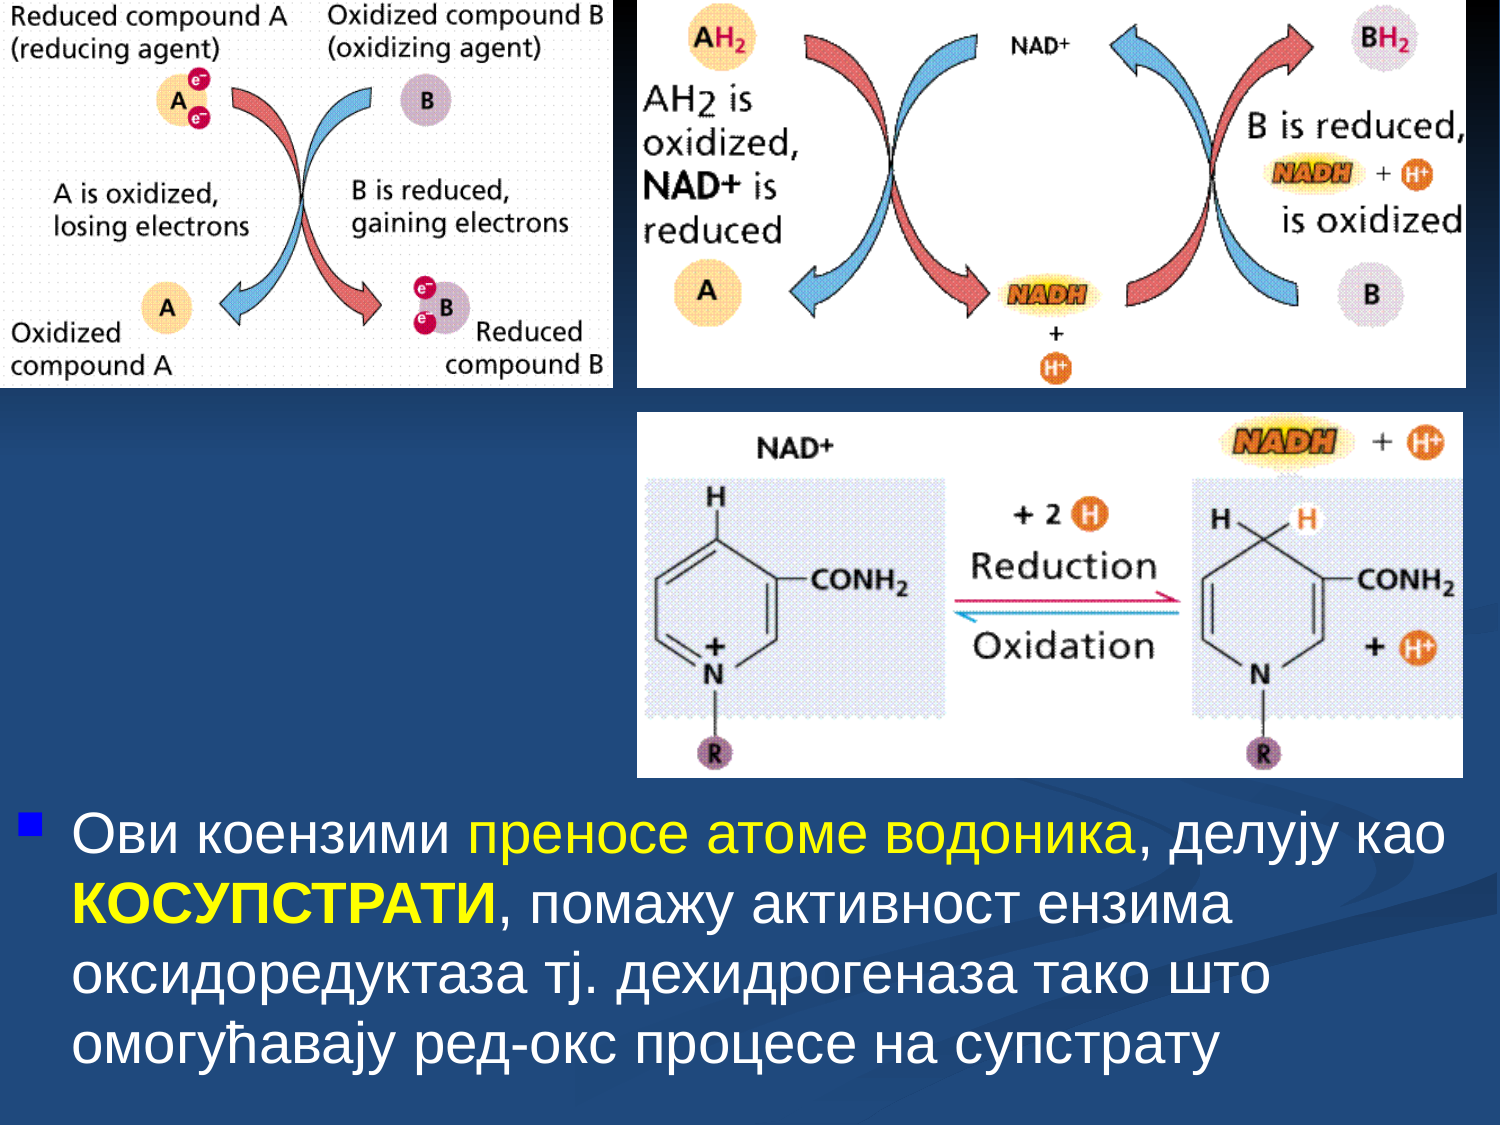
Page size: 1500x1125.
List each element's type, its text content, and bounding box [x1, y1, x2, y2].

list Ови коензими преносе атоме водоника, делују као КОСУПСТРАТИ, помажу активност ензима оксидоредуктаза тј. дехидрогеназа тако што омогућавају ред-окс процесе на супстрату [0, 787, 1500, 1125]
picture [0, 0, 613, 388]
picture [637, 412, 1463, 779]
picture [637, 0, 1466, 388]
